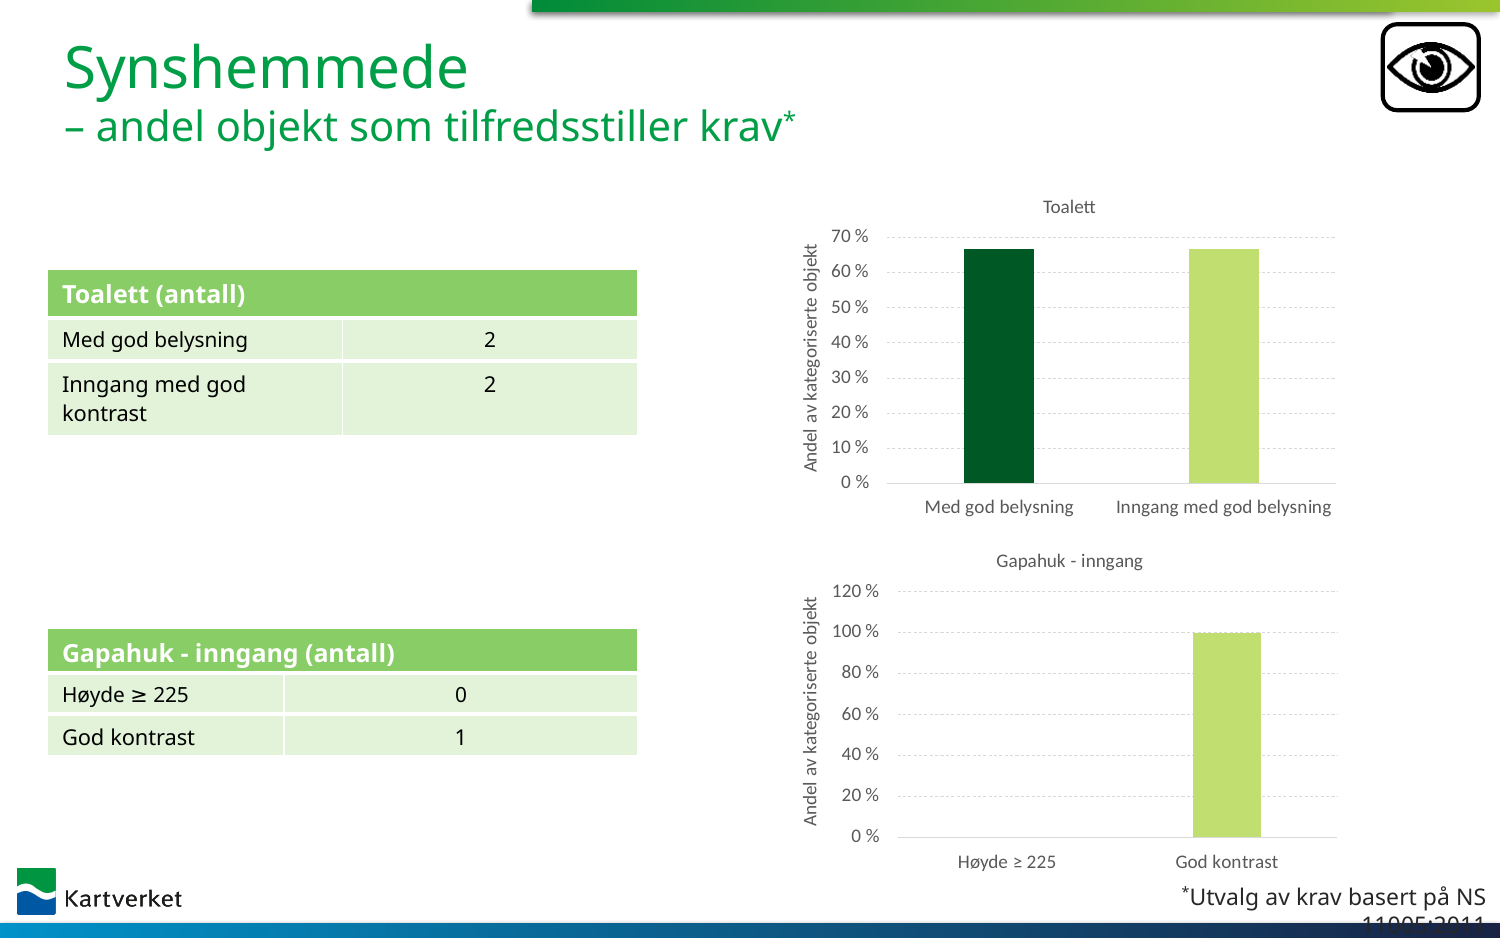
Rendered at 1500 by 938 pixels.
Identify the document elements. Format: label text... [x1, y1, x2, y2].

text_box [1382, 24, 1480, 111]
table_cell 2 [343, 320, 637, 359]
table_header Toalett (antall) [48, 270, 637, 316]
table_cell Med god belysning [48, 320, 342, 359]
table_header Gapahuk - inngang (antall) [48, 629, 637, 671]
text_box *Utvalg av krav basert på NS 11005:2011 [1068, 873, 1500, 938]
picture [791, 541, 1348, 880]
table_cell God kontrast [48, 716, 283, 755]
table_cell 1 [285, 716, 637, 755]
table_cell 2 [343, 363, 637, 435]
table_cell Inngang med god kontrast [48, 363, 342, 435]
table_cell 0 [285, 675, 637, 712]
picture [791, 187, 1347, 526]
text_box Synshemmede – andel objekt som tilfredsstiller krav* [49, 24, 1431, 158]
table_cell Høyde ≥ 225 [48, 675, 283, 712]
